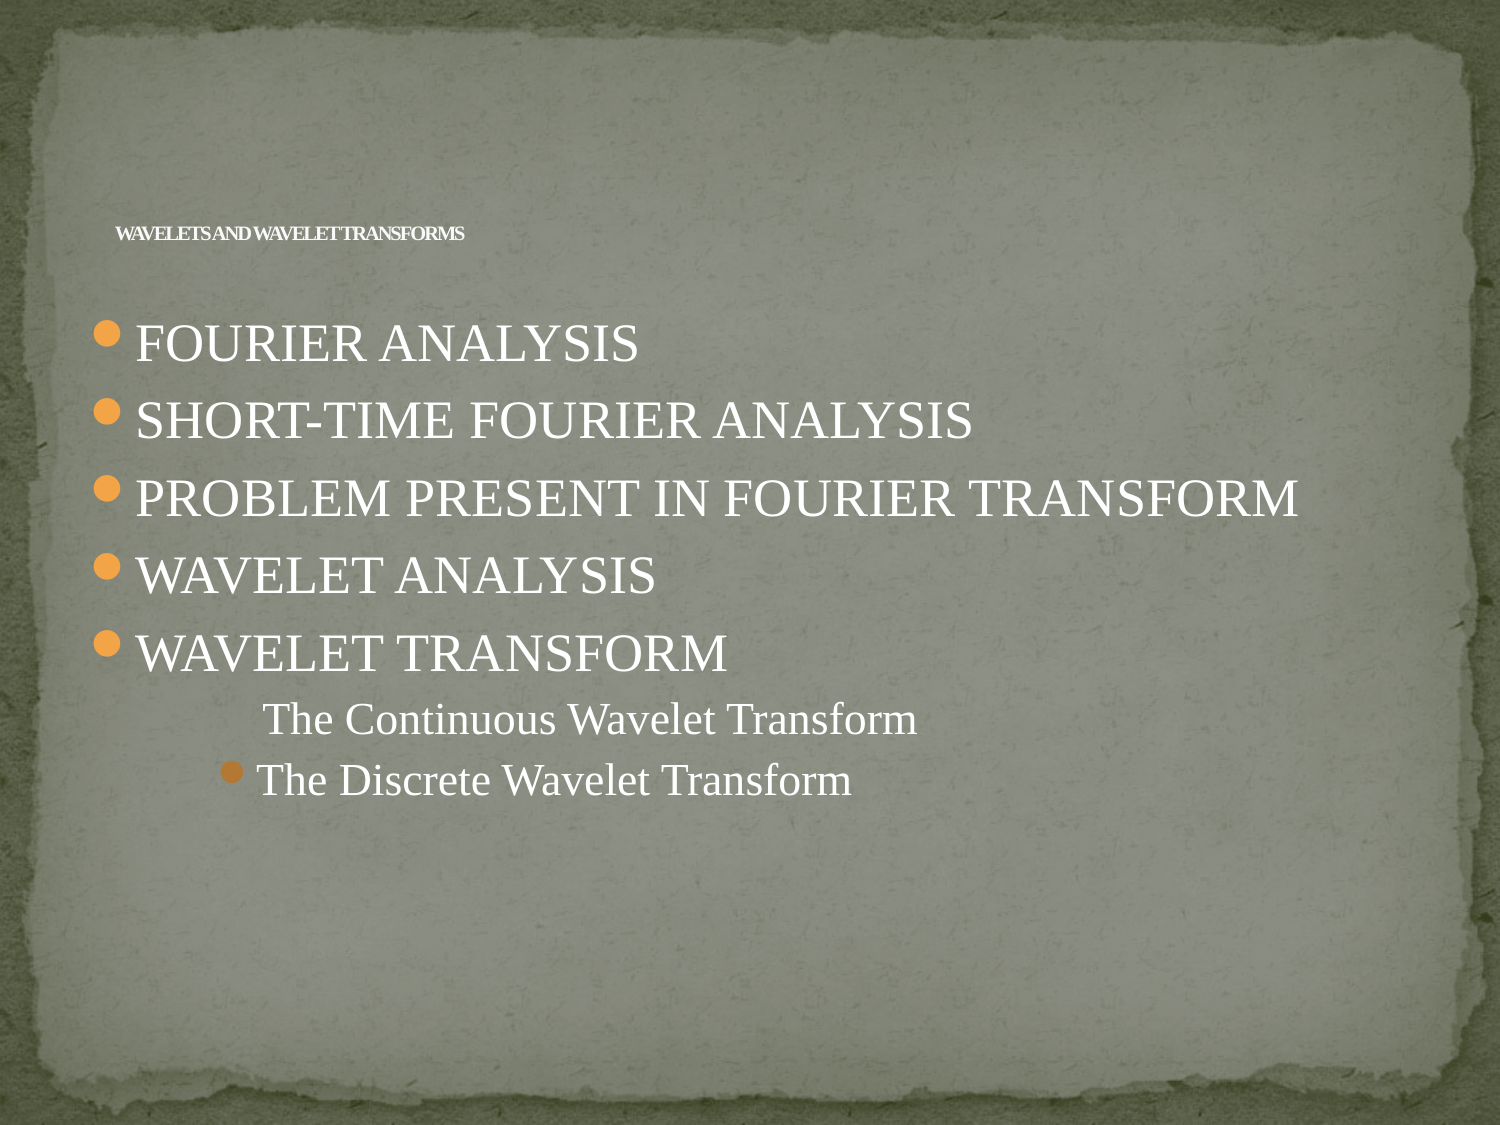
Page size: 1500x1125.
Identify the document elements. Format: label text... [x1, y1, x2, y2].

list Fourier Analysis Short-Time Fourier analysis Problem Present in Fourier Transform Wavelet Analysis WAVELET TRANSFORM The Continuous Wavelet Transform The Discrete Wavelet Transform [75, 299, 1425, 1050]
title WAVELETS AND WAVELET TRANSFORMS [99, 62, 1450, 288]
